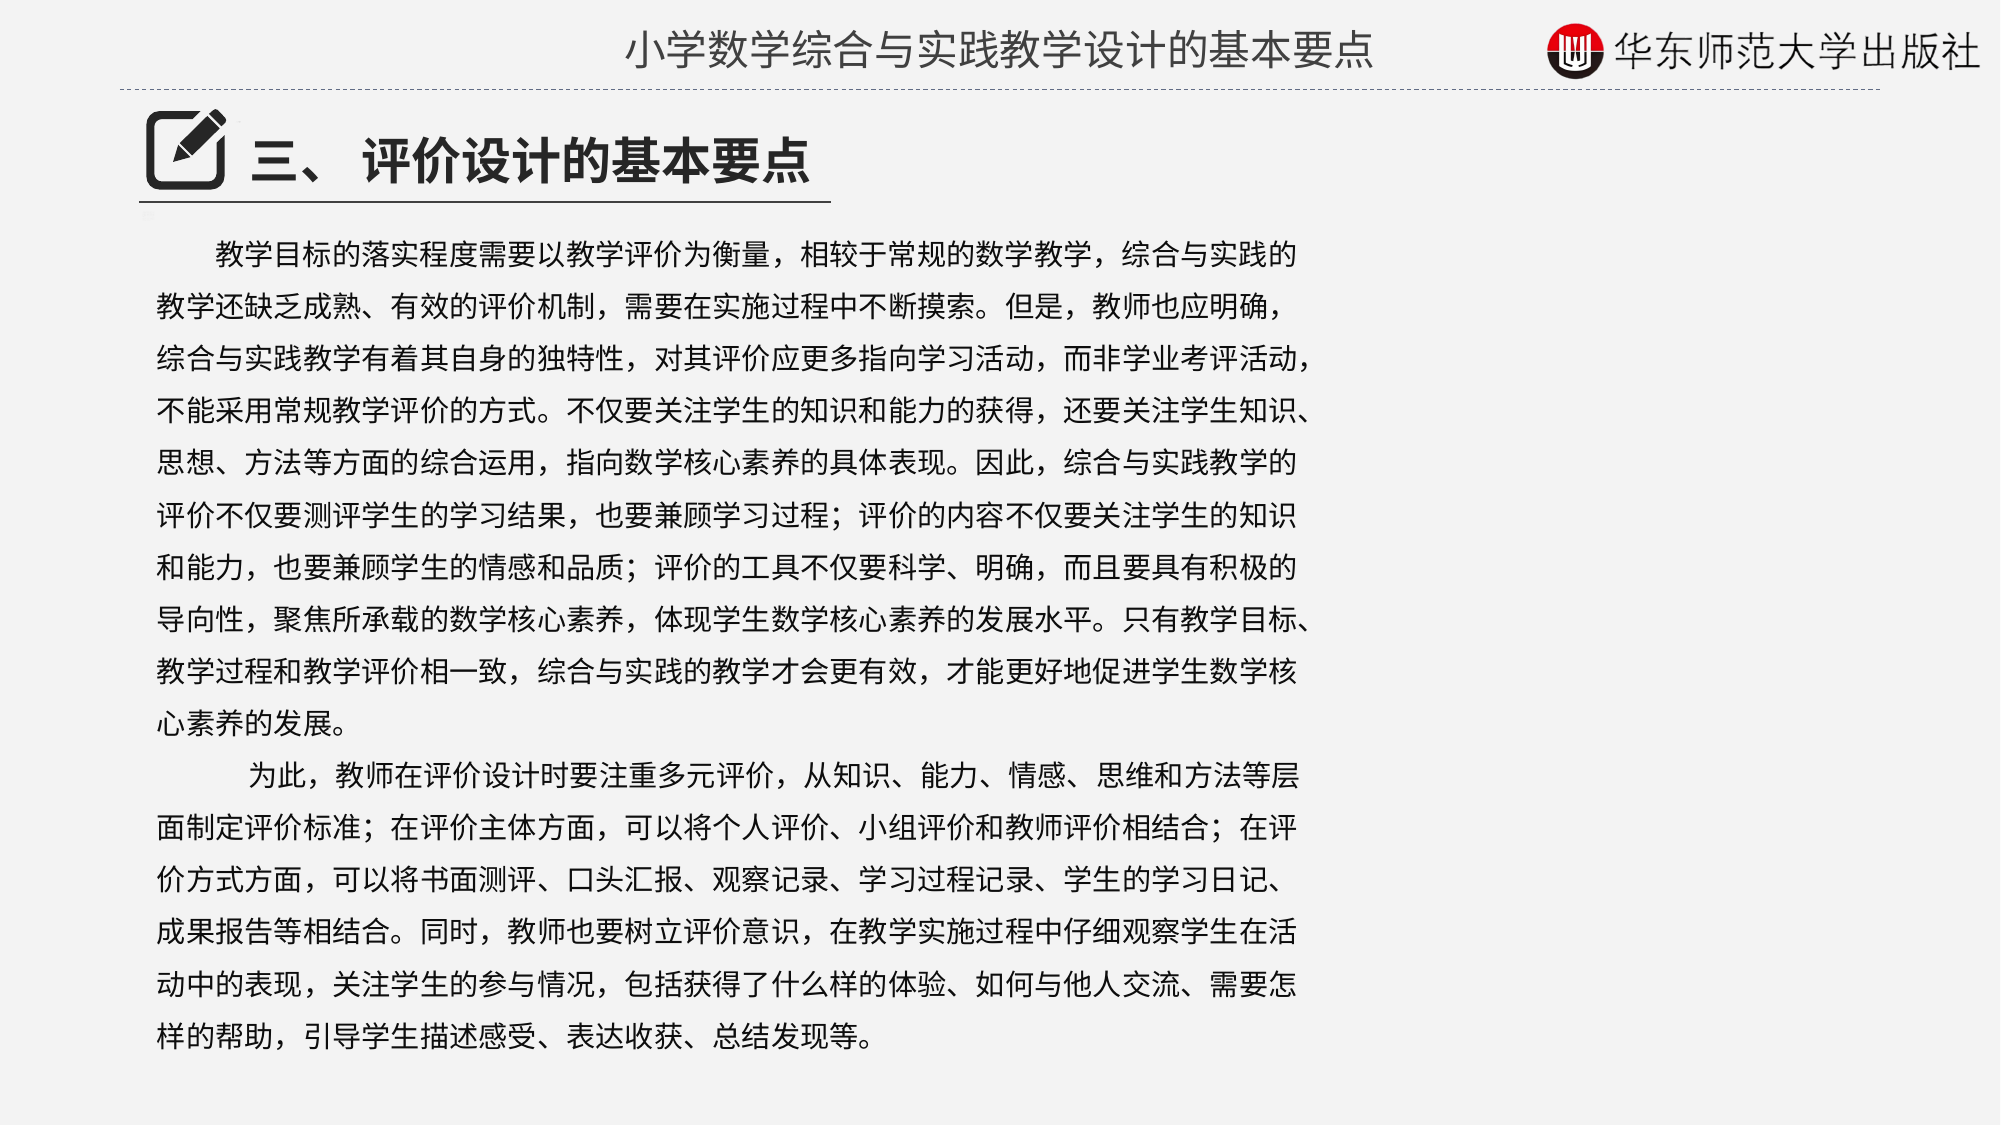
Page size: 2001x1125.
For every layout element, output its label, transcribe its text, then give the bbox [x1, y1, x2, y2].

text_box [146, 111, 225, 190]
text_box 小学数学综合与实践教学设计的基本要点 [619, 23, 1381, 74]
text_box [1536, 13, 1989, 83]
text_box 三、 评价设计的基本要点 [235, 121, 1147, 197]
text_box 教学目标的落实程度需要以教学评价为衡量，相较于常规的数学教学，综合与实践的教学还缺乏成熟、有效的评价机制，需要在实施过程中不断摸索。但是，教师也应明确，综合与实践教学有着其自身的独特性，对其评价应更多指向学习活动，而非学业考评活动，不能采用常规教学评价的方式。不仅要关注学生的知识和能力的获得，还要关注学生知识、思想、方法等方面的综合运用，指向数学核心素养的具体表现。因此，综合与实践教学的评价不仅要测评学生的学习结果，也要兼顾学习过程；评价的内容不仅要关注学生的知识和能力，也要兼顾学生的情感和品质；评价的工具不仅要科学、明确，而且要具有积极的导向性，聚焦所承载的数学核心素养，体现学生数学核心素养的发展水平。只有教学目标、教学过程和教学评价相一致，综合与实践的教学才会更有效，才能更好地促进学生数学核心素养的发展。 为此，教师在评价设计时要注重多元评价，从知识、能力、情感、思维和方法等层面制定评价标准；在评价主体方面，可以将个人评价、小组评价和教师评价相结合；在评价方式方面，可以将书面测评、口头汇报、观察记录、学习过程记录、学生的学习日记、成果报告等相结合。同时，教师也要树立评价意识，在教学实施过程中仔细观察学生在活动中的表现，关注学生的参与情况，包括获得了什么样的体验、如何与他人交流、需要怎样的帮助，引导学生描述感受、表达收获、总结发现等。 [142, 212, 1320, 1061]
text_box [208, 109, 227, 127]
